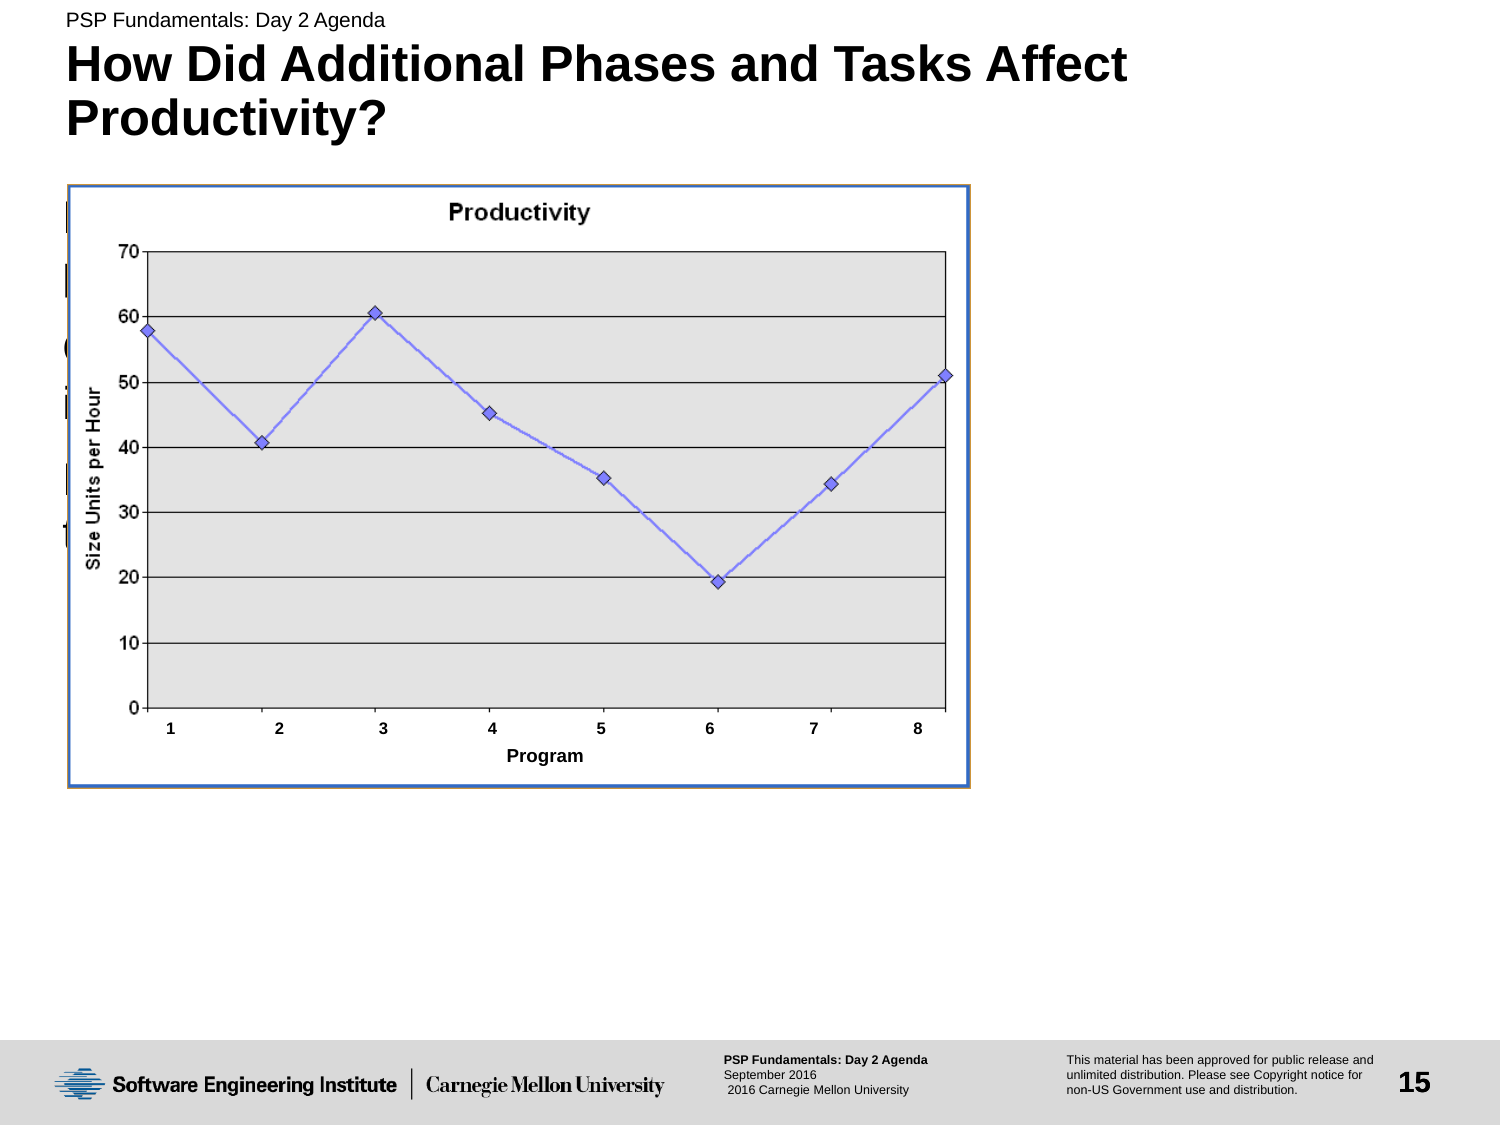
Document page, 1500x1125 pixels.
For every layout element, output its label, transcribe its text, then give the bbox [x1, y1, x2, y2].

list Productivity declined with each change in process. Once the process stabilized, productivity increased to initial levels. How is the student able to do more work in the same amount of time? [62, 187, 969, 1000]
picture [46, 1061, 673, 1104]
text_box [67, 184, 971, 789]
title How Did Additional Phases and Tasks Affect Productivity? [65, 37, 1430, 148]
